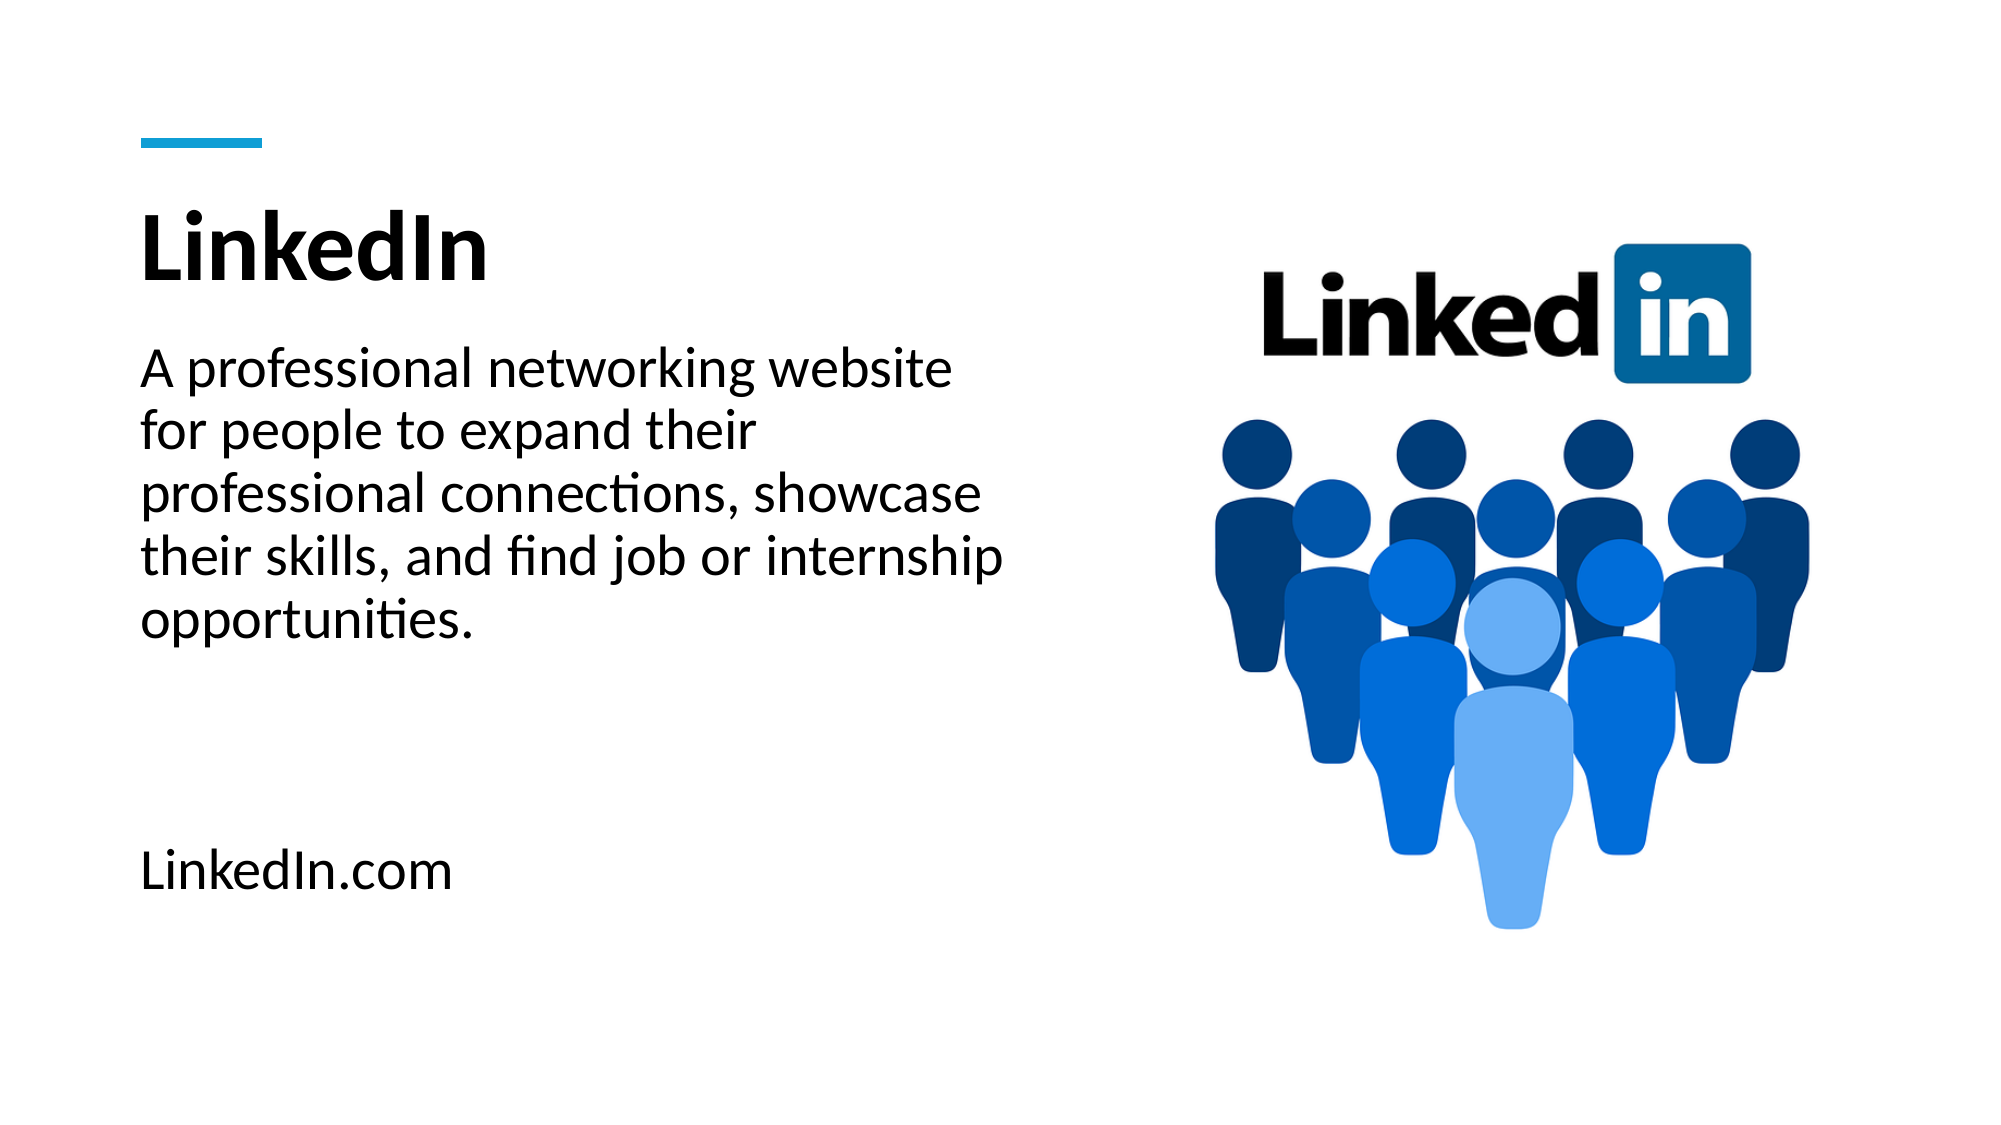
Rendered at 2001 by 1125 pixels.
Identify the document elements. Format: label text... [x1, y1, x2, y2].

list A professional networking website for people to expand their professional connections, showcase their skills, and find job or internship opportunities. LinkedIn.com [124, 329, 1029, 1091]
title LinkedIn [124, 186, 1116, 330]
picture [1116, 181, 1901, 968]
